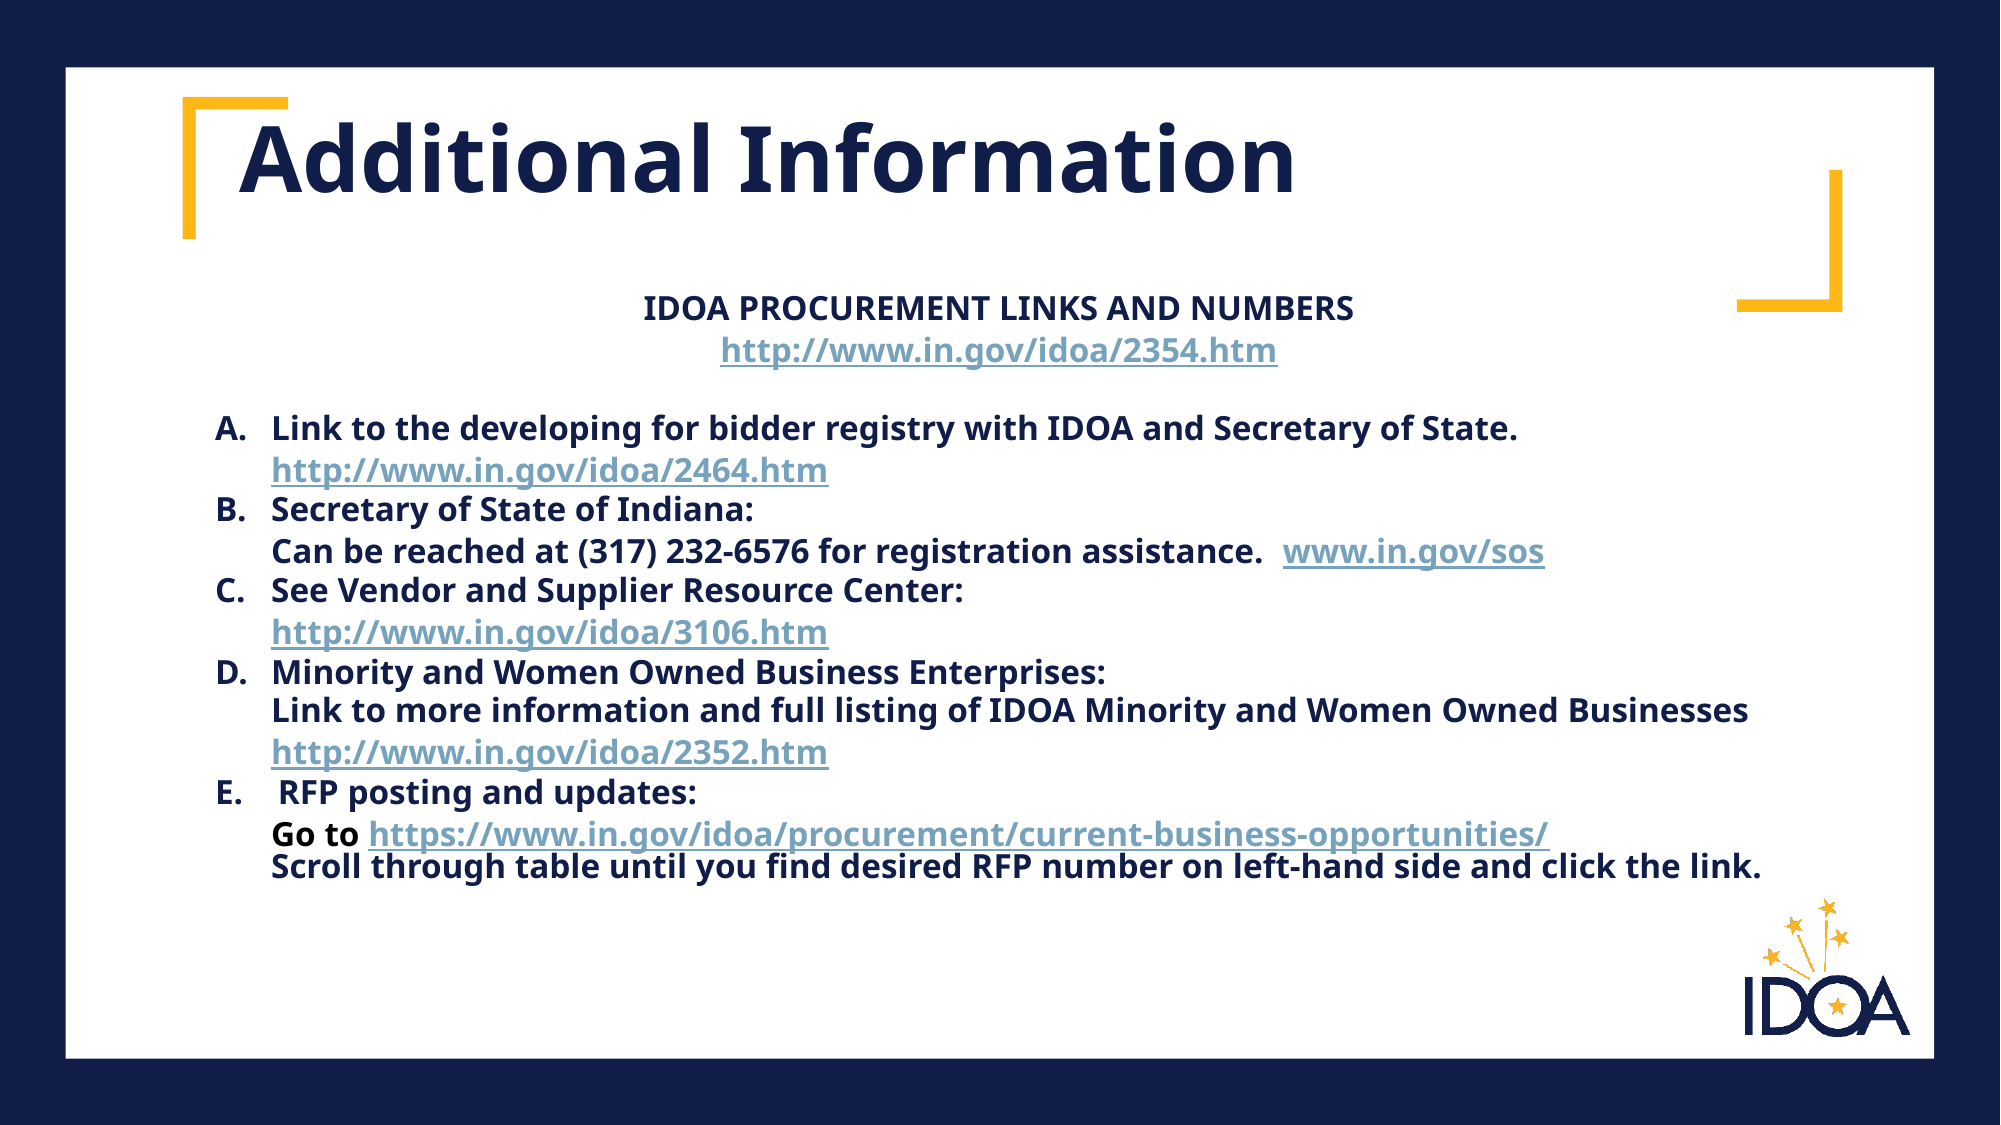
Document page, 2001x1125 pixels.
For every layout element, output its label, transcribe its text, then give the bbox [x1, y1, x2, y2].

list IDOA PROCUREMENT LINKS AND NUMBERS http://www.in.gov/idoa/2354.htm A. Link to the developing for bidder registry with IDOA and Secretary of State. http://www.in.gov/idoa/2464.htm B. Secretary of State of Indiana: Can be reached at (317) 232-6576 for registration assistance. www.in.gov/sos C. See Vendor and Supplier Resource Center: http://www.in.gov/idoa/3106.htm Minority and Women Owned Business Enterprises: Link to more information and full listing of IDOA Minority and Women Owned Businesses http://www.in.gov/idoa/2352.htm E. RFP posting and updates: Go to https://www.in.gov/idoa/procurement/current-business-opportunities/ Scroll through table until you find desired RFP number on left-hand side and click the link. [200, 287, 1799, 1045]
title Additional Information [225, 107, 1800, 244]
picture [1702, 857, 1959, 1114]
